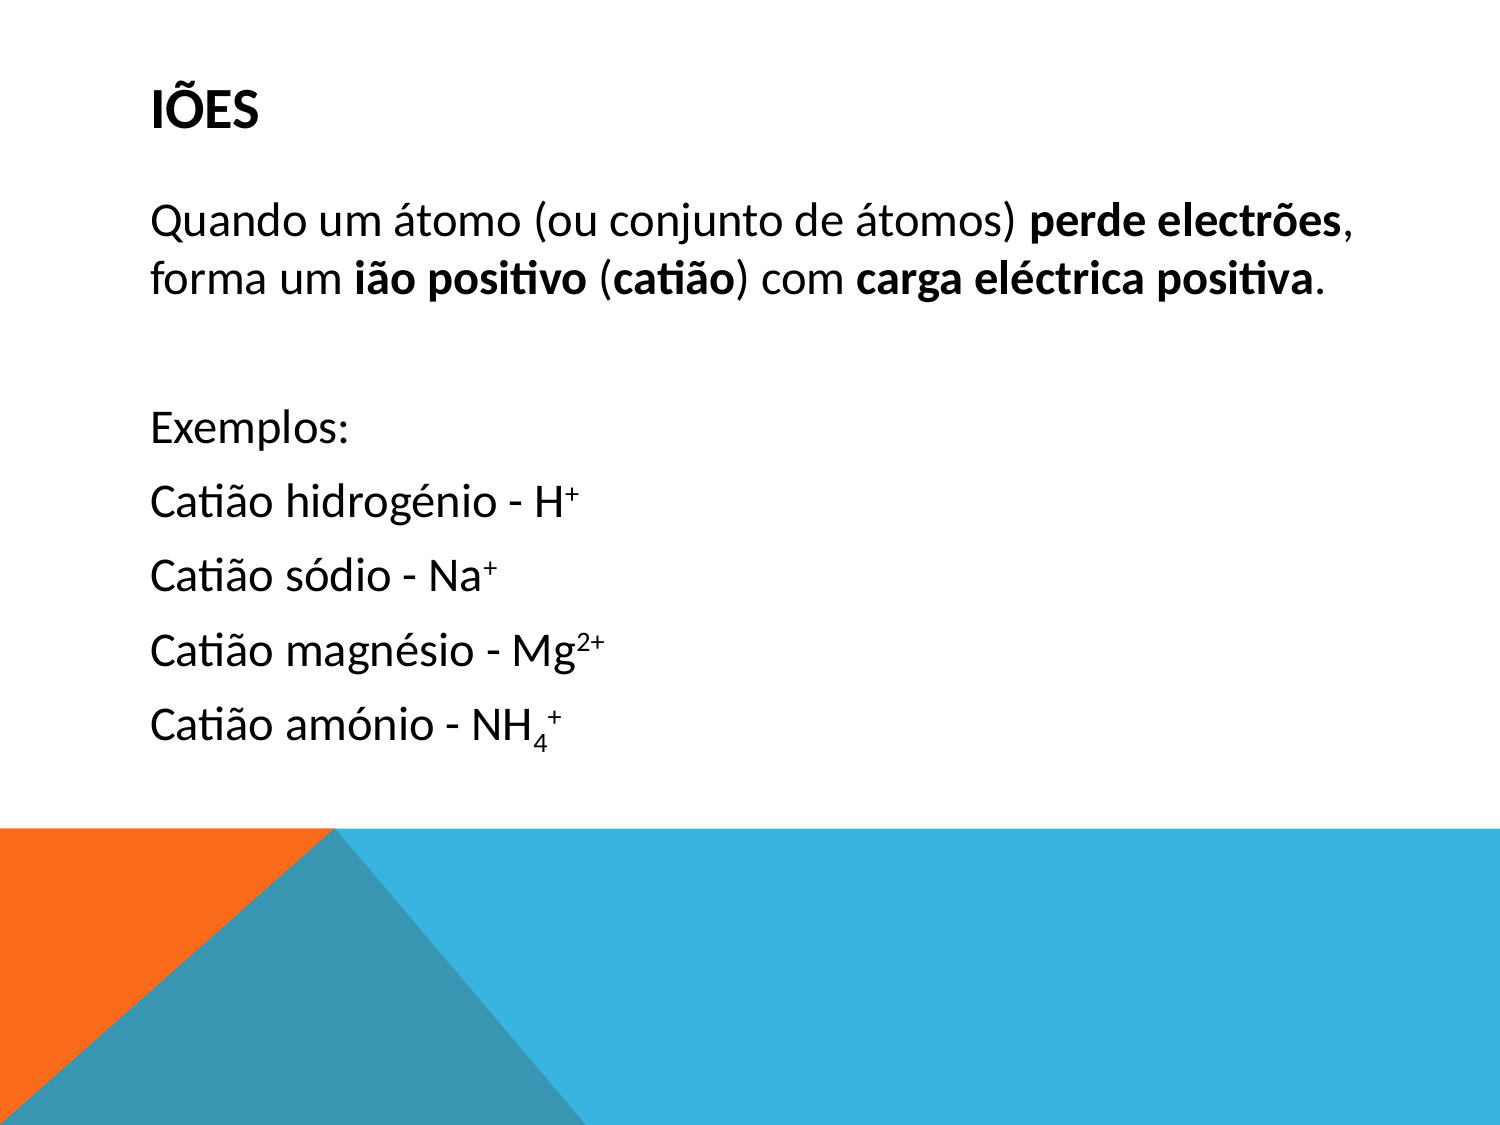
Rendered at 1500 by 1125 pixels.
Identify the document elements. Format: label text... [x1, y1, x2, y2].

title Iões [135, 60, 1369, 150]
list Quando um átomo (ou conjunto de átomos) perde electrões, forma um ião positivo (catião) com carga eléctrica positiva. Exemplos: Catião hidrogénio - H+ Catião sódio - Na+ Catião magnésio - Mg2+ Catião amónio - NH4+ [135, 180, 1412, 768]
